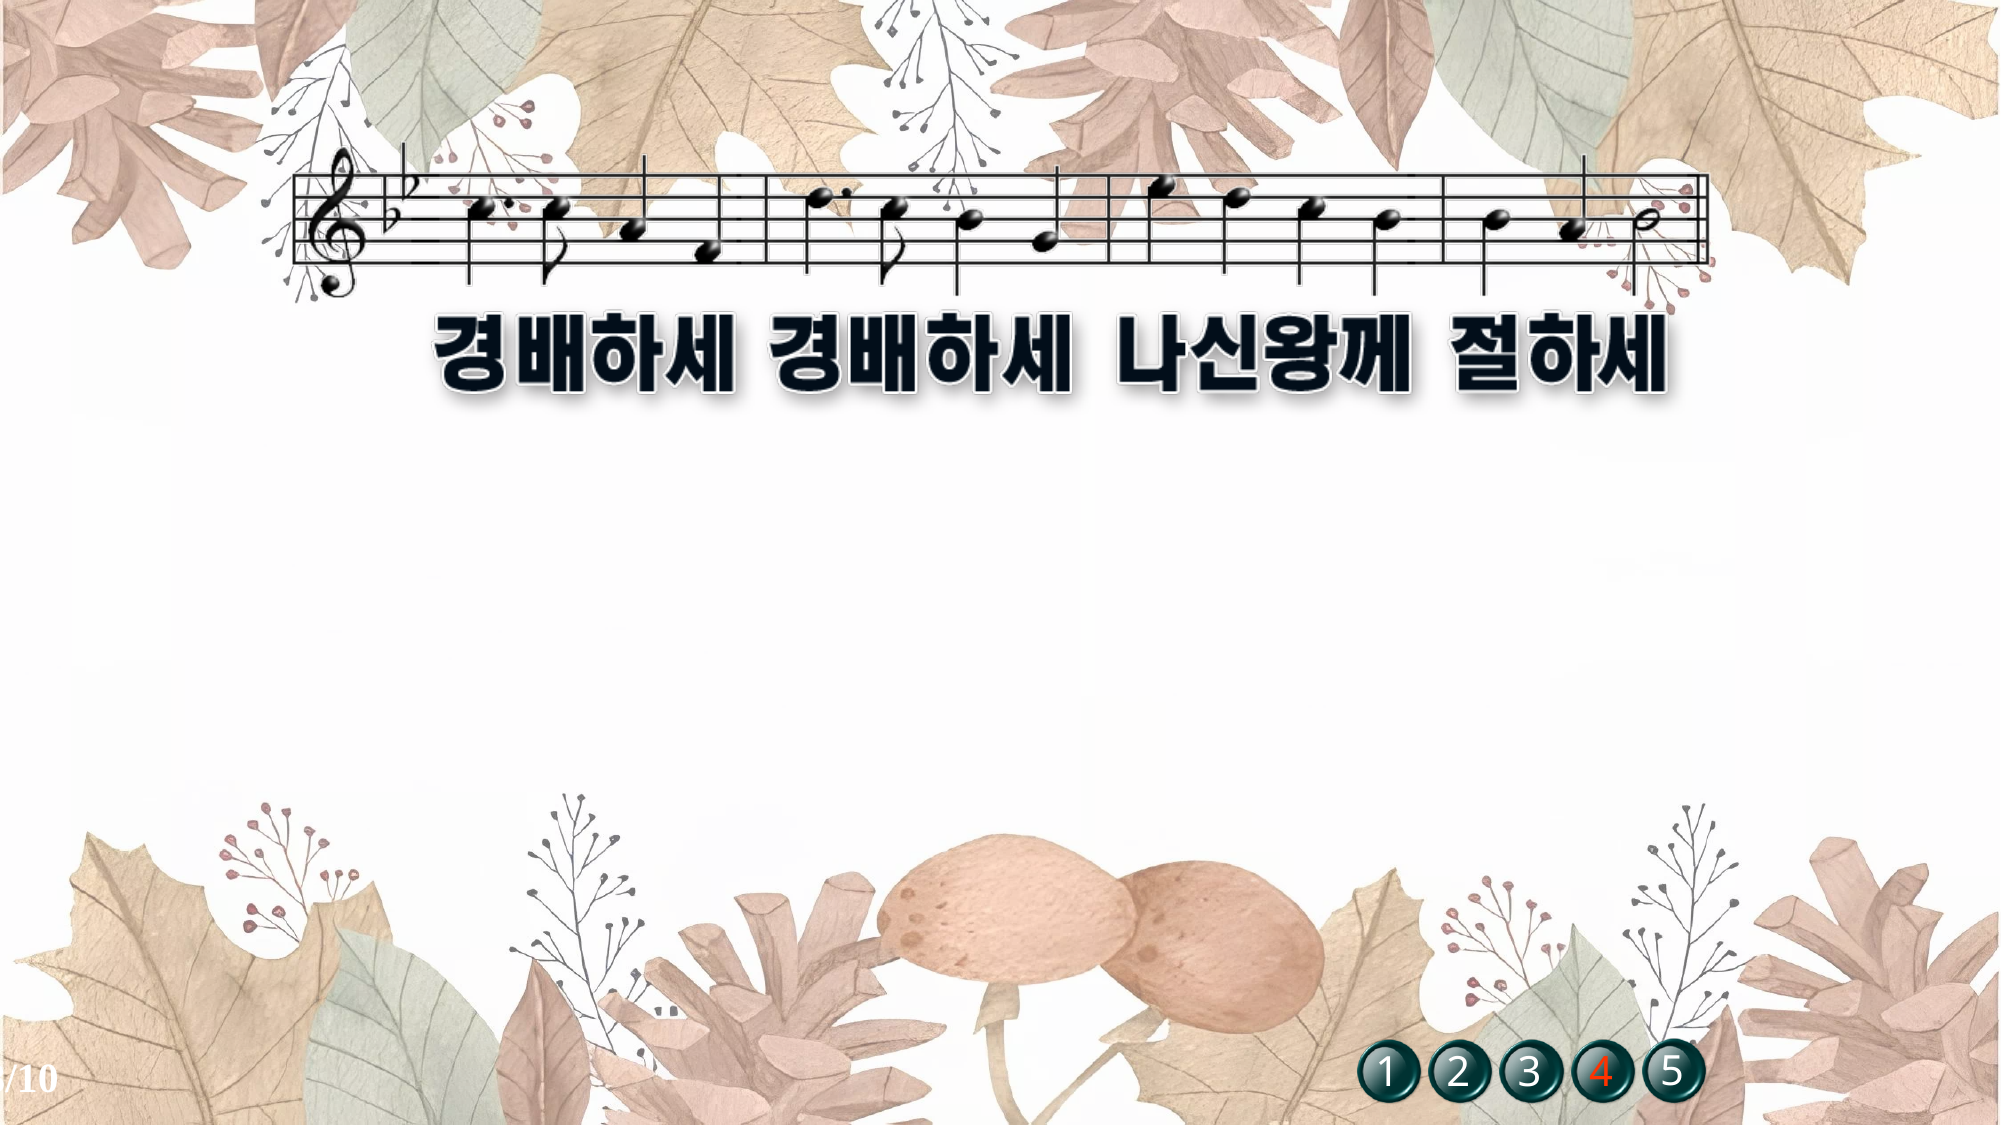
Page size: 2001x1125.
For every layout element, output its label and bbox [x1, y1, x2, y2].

text_box [1639, 1034, 1709, 1106]
text_box [1496, 1035, 1567, 1106]
text_box [1425, 1035, 1496, 1106]
picture [0, 0, 2001, 1125]
text_box [1354, 1035, 1424, 1106]
text_box [1568, 1035, 1638, 1106]
